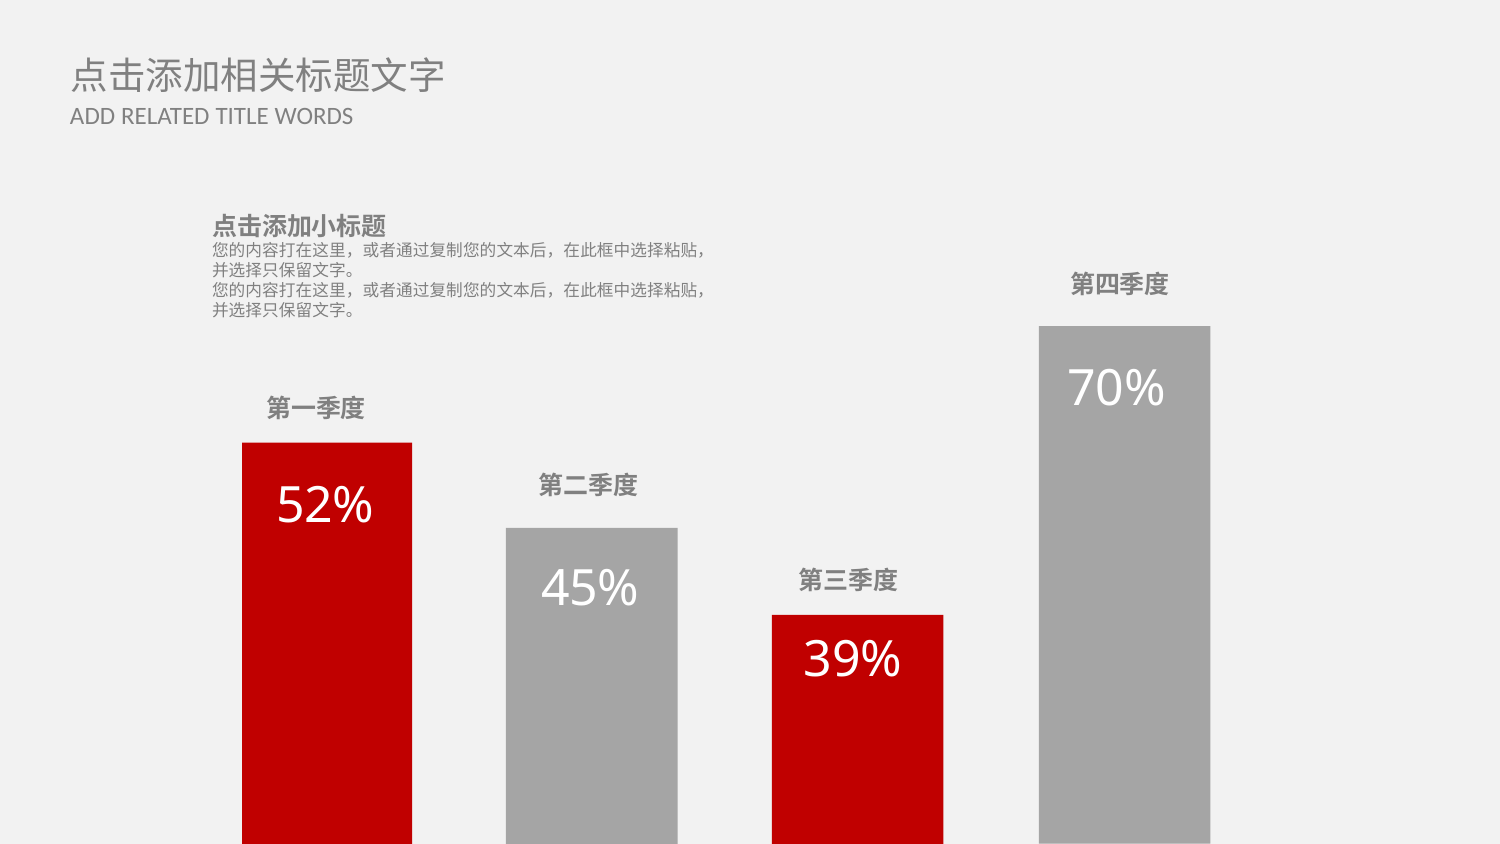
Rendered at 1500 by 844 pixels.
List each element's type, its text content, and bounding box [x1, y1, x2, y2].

text_box 第三季度 [788, 562, 965, 601]
text_box 45% [529, 549, 651, 621]
text_box [1038, 326, 1211, 844]
text_box ADD RELATED TITLE WORDS [54, 91, 371, 138]
text_box [771, 614, 944, 844]
text_box 52% [264, 466, 387, 538]
text_box [505, 527, 678, 844]
text_box 39% [792, 621, 914, 693]
text_box [242, 442, 413, 844]
text_box 点击添加相关标题文字 [54, 43, 462, 105]
text_box 70% [1056, 349, 1178, 421]
text_box 第四季度 [1059, 266, 1236, 305]
text_box 第一季度 [255, 390, 432, 429]
text_box 点击添加小标题 您的内容打在这里，或者通过复制您的文本后，在此框中选择粘贴，并选择只保留文字。 您的内容打在这里，或者通过复制您的文本后，在此框中选择粘贴，并选择只保留文字。 [200, 174, 720, 326]
text_box 第二季度 [528, 467, 705, 506]
